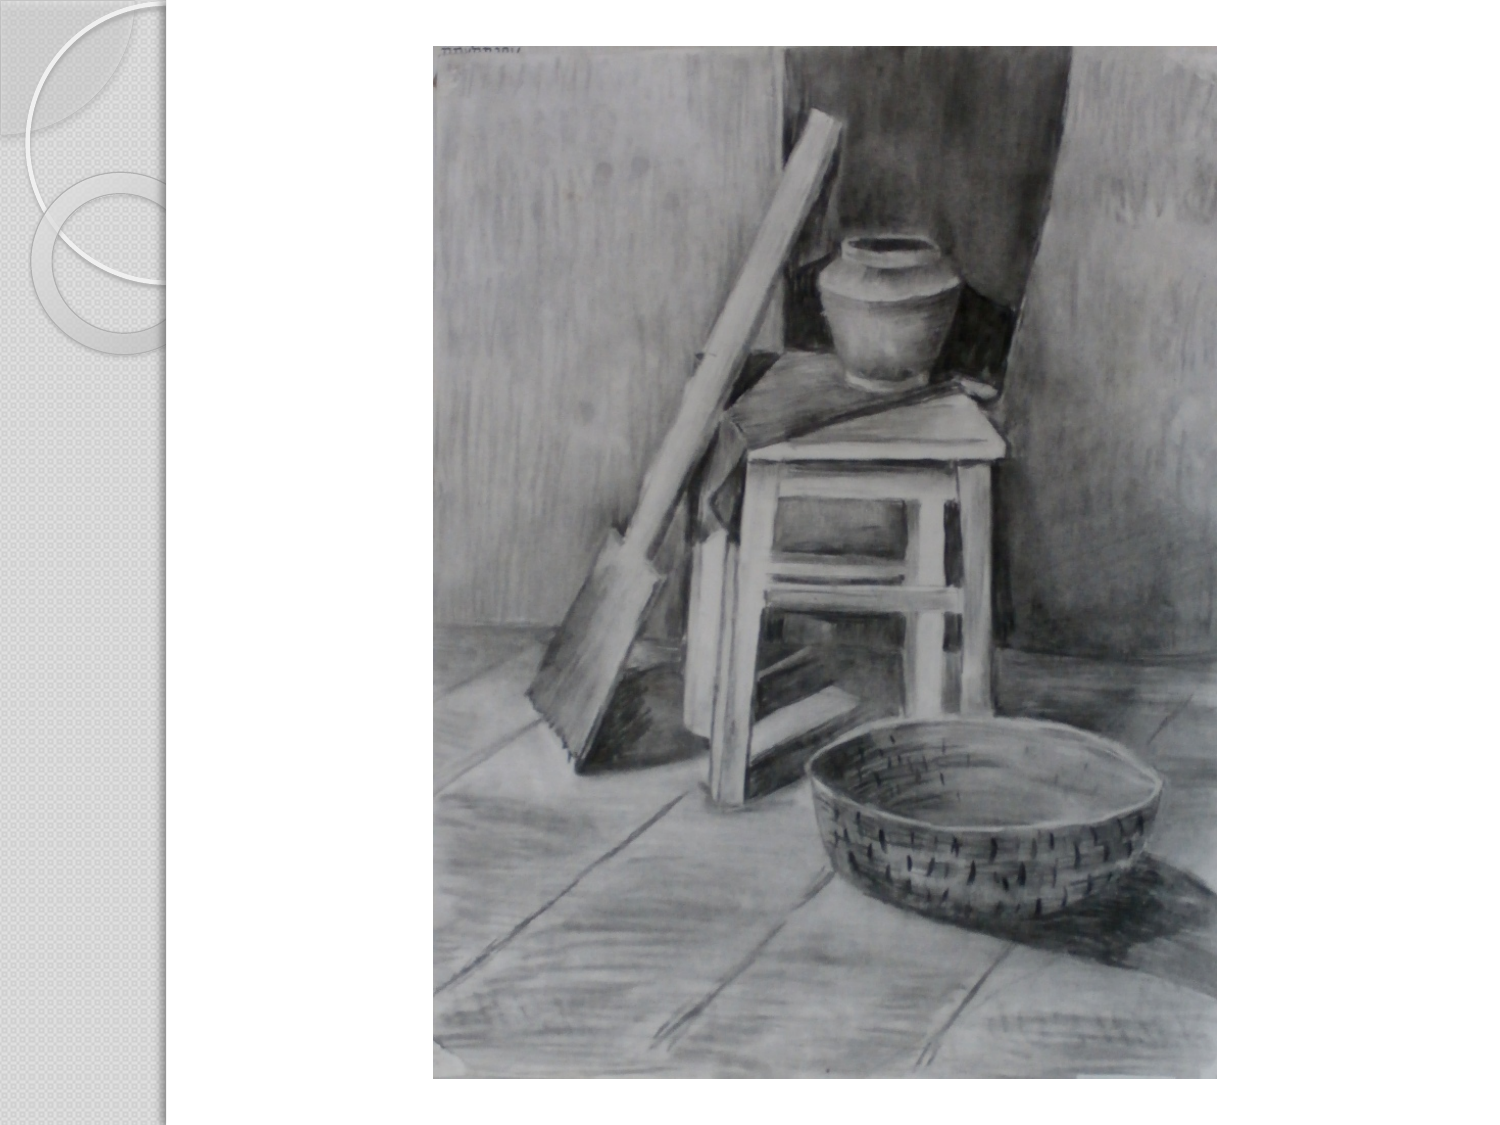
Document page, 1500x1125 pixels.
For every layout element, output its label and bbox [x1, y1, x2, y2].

list [433, 46, 1218, 1079]
